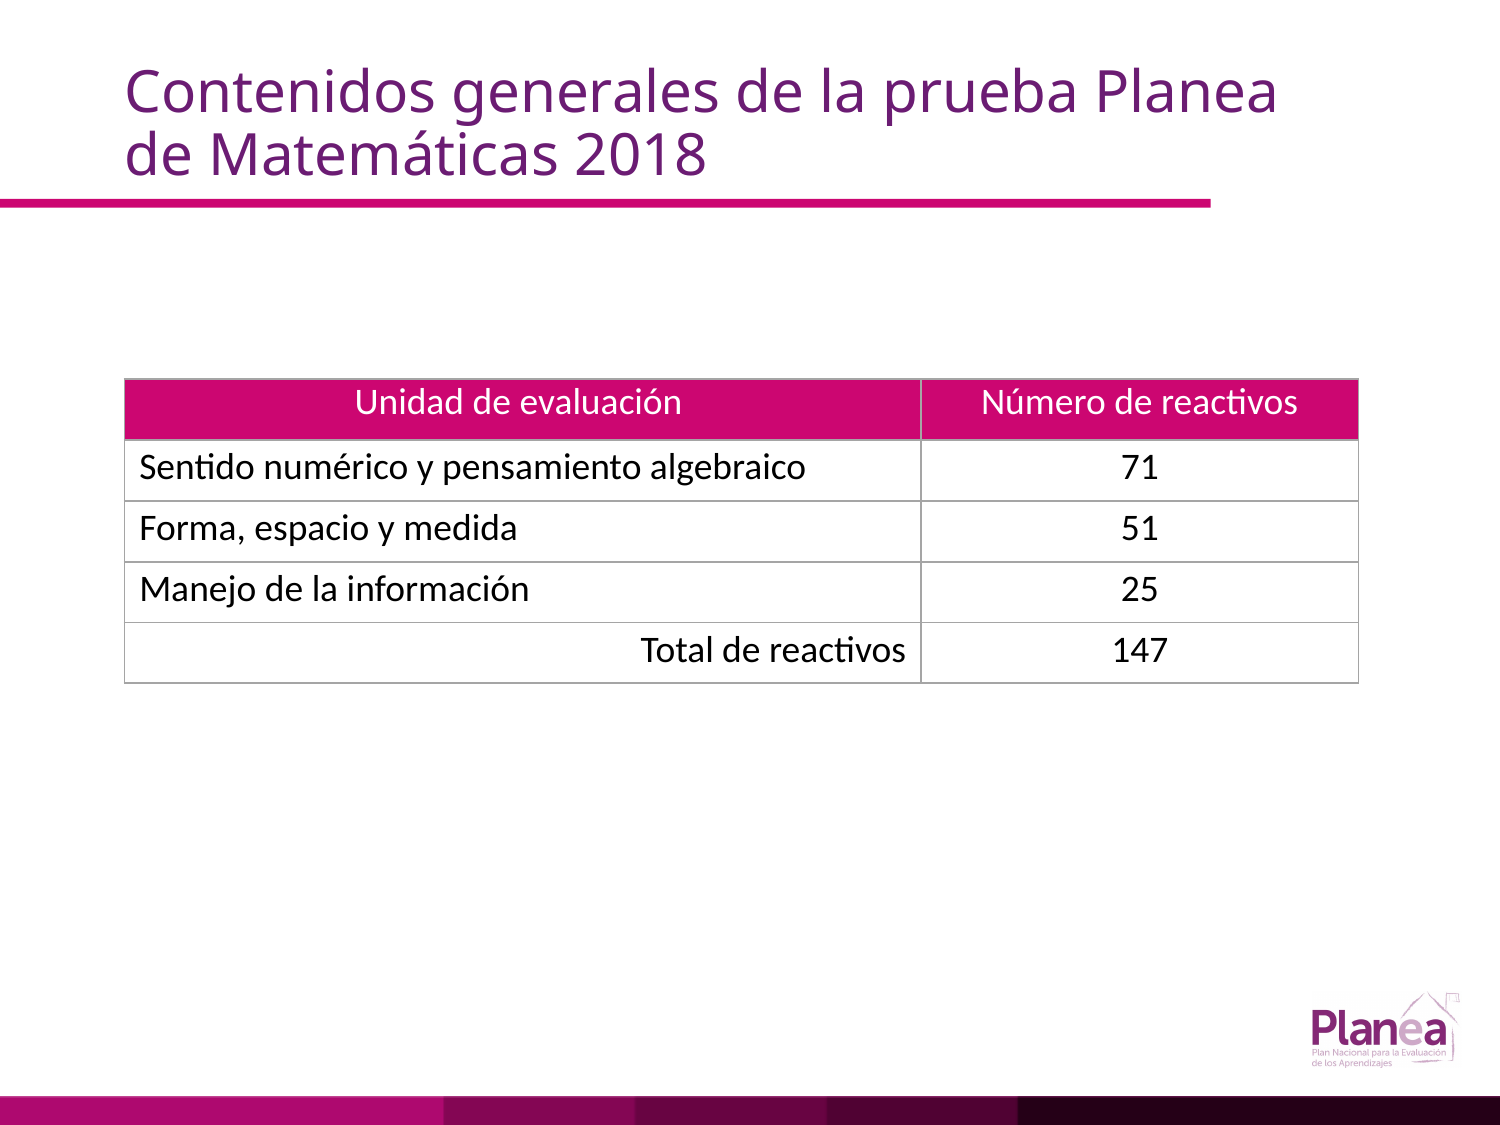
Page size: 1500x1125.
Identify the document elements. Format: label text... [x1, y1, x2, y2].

table_cell Sentido numérico y pensamiento algebraico [125, 441, 920, 500]
text_box [0, 198, 1212, 209]
table_header Unidad de evaluación [125, 380, 920, 439]
table_cell Total de reactivos [125, 623, 920, 682]
title Contenidos generales de la prueba Planea de Matemáticas 2018 [109, 54, 1404, 210]
table_header Número de reactivos [922, 380, 1358, 439]
picture [0, 1096, 1500, 1125]
table_cell 71 [922, 441, 1358, 500]
table_cell 147 [922, 623, 1358, 682]
picture [1312, 991, 1462, 1068]
table_cell Forma, espacio y medida [125, 502, 920, 561]
table_cell Manejo de la información [125, 563, 920, 622]
table_cell 51 [922, 502, 1358, 561]
table_cell 25 [922, 563, 1358, 622]
